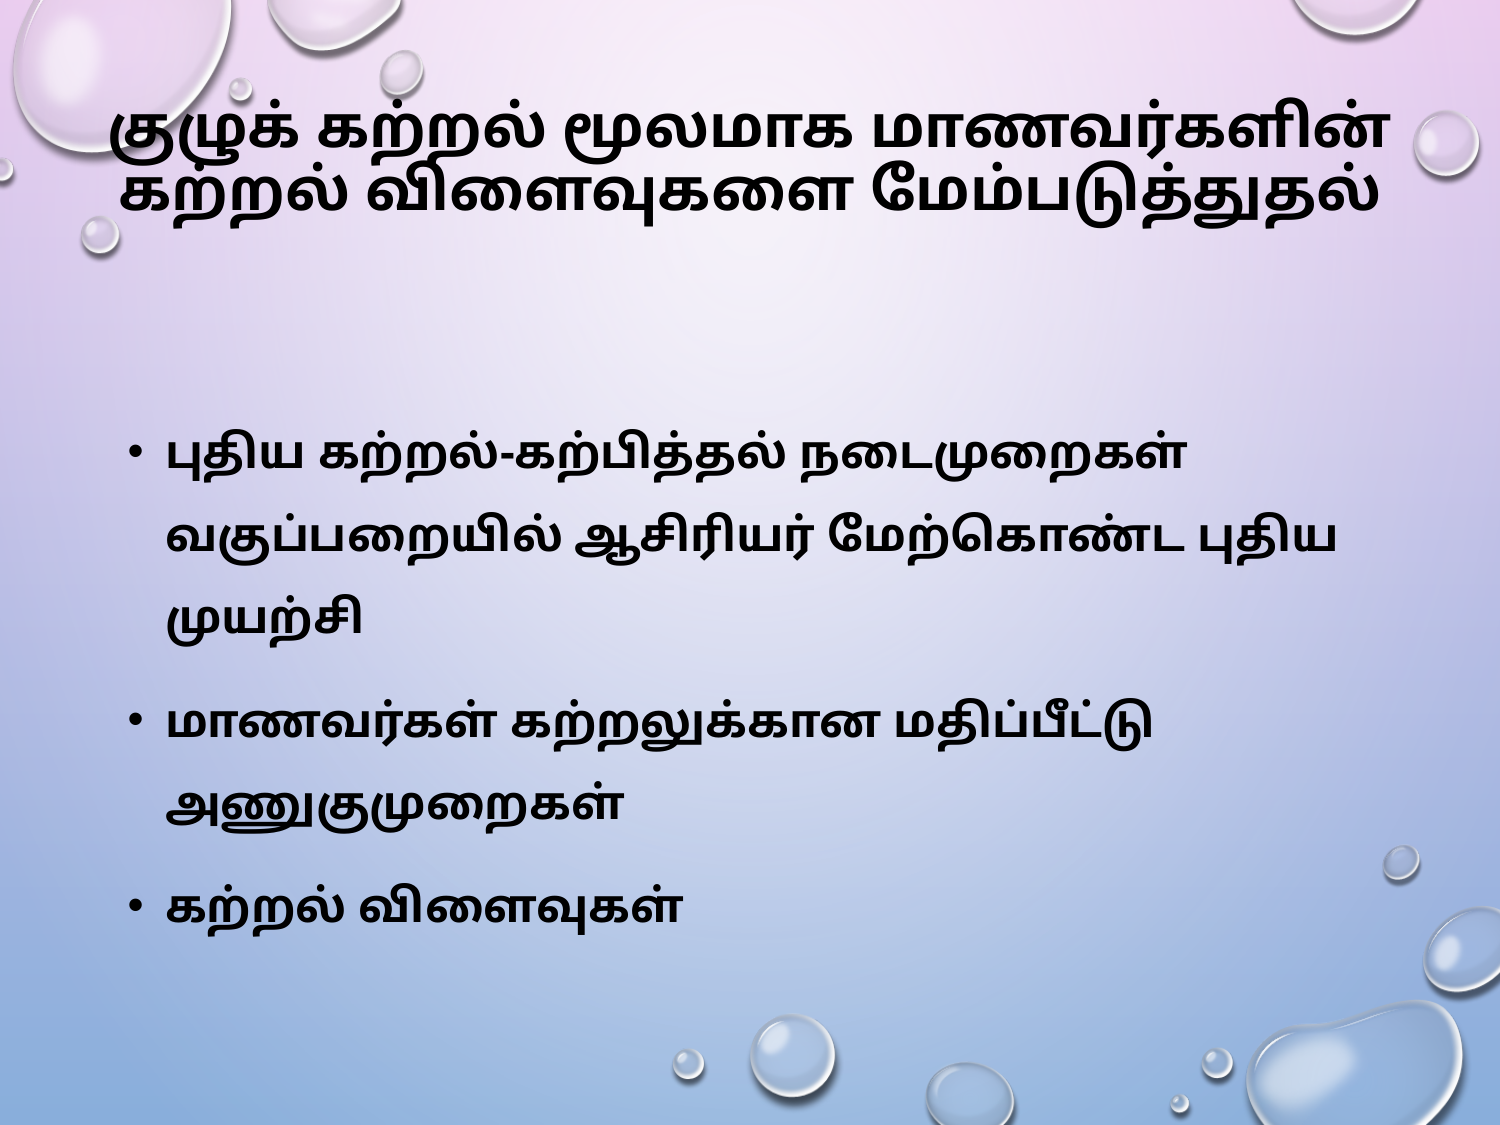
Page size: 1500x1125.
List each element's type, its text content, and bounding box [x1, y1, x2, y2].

title குழுக் கற்றல் மூலமாக மாணவர்களின் கற்றல் விளைவுகளை மேம்படுத்துதல் [75, 45, 1425, 275]
picture [0, 0, 1500, 1125]
list புதிய கற்றல்-கற்பித்தல் நடைமுறைகள் வகுப்பறையில் ஆசிரியர் மேற்கொண்ட புதிய முயற்சி மாணவர்கள் கற்றலுக்கான மதிப்பீட்டு அணுகுமுறைகள் கற்றல் விளைவுகள் [112, 388, 1388, 950]
